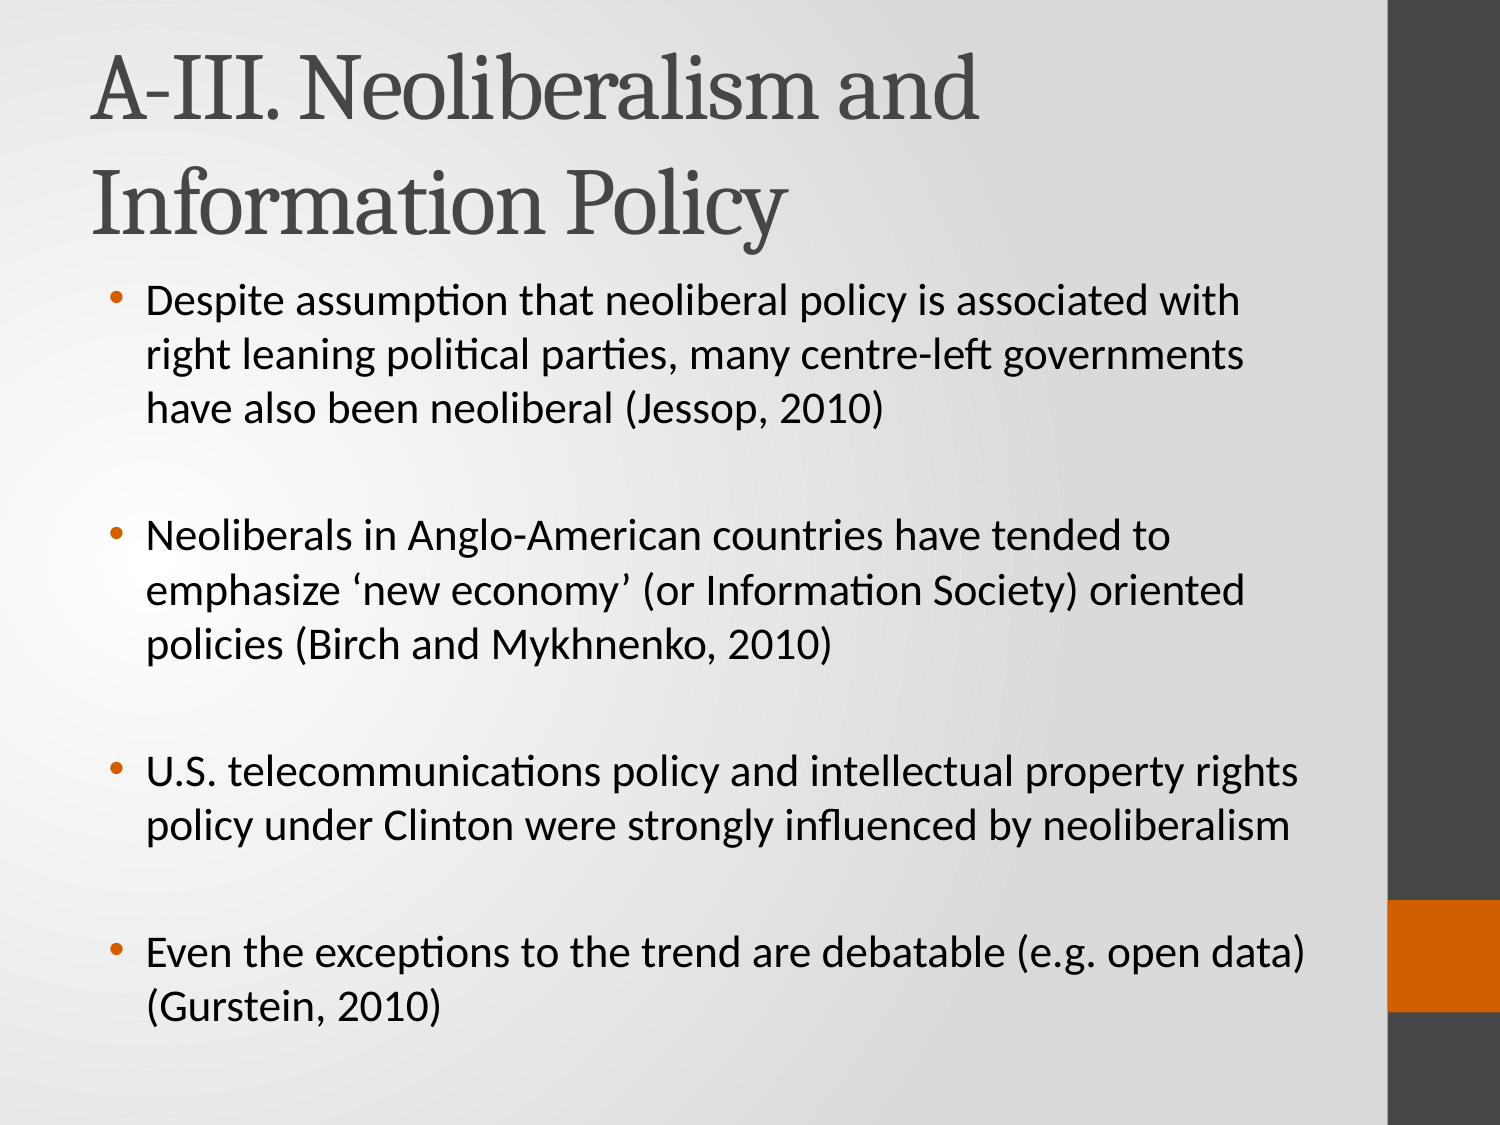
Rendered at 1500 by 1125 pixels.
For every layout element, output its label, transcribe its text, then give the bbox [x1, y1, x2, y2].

list Despite assumption that neoliberal policy is associated with right leaning political parties, many centre-left governments have also been neoliberal (Jessop, 2010) Neoliberals in Anglo-American countries have tended to emphasize ‘new economy’ (or Information Society) oriented policies (Birch and Mykhnenko, 2010) U.S. telecommunications policy and intellectual property rights policy under Clinton were strongly influenced by neoliberalism Even the exceptions to the trend are debatable (e.g. open data) (Gurstein, 2010) [75, 262, 1325, 1050]
title A-III. Neoliberalism and Information Policy [75, 45, 1325, 233]
